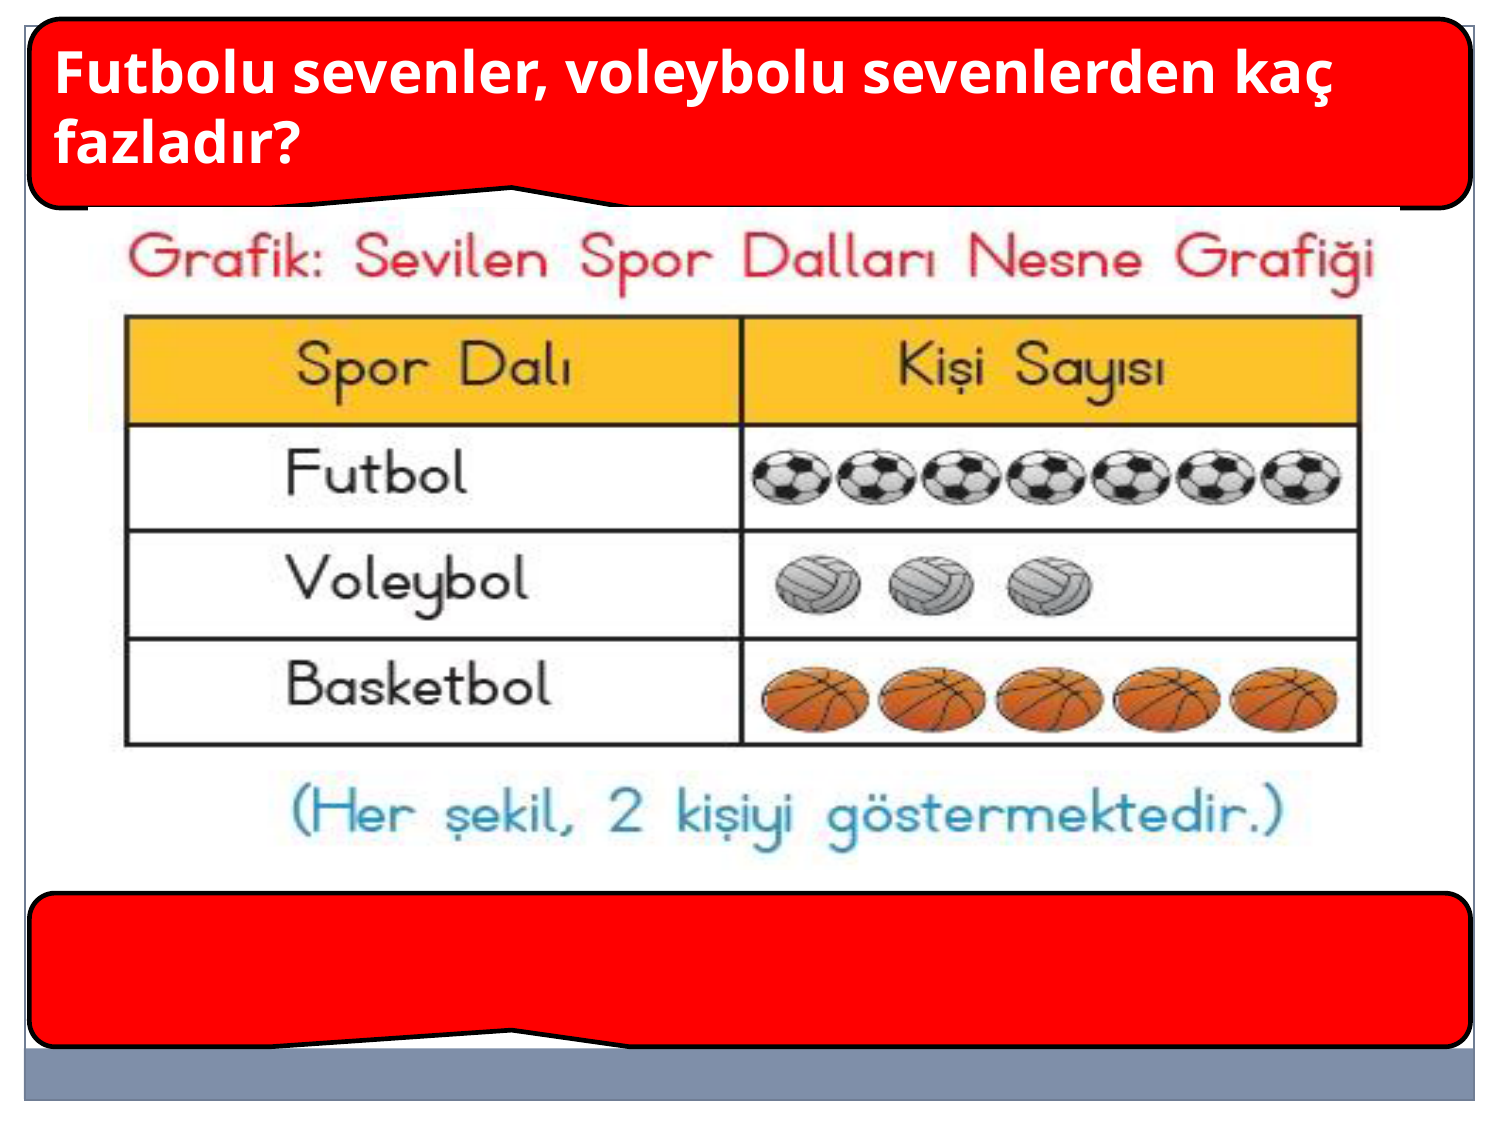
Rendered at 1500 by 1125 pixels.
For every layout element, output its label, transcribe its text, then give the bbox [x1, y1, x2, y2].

text_box [29, 893, 1471, 1047]
picture [88, 207, 1400, 870]
text_box Futbolu sevenler, voleybolu sevenlerden kaç fazladır? [29, 18, 1471, 209]
